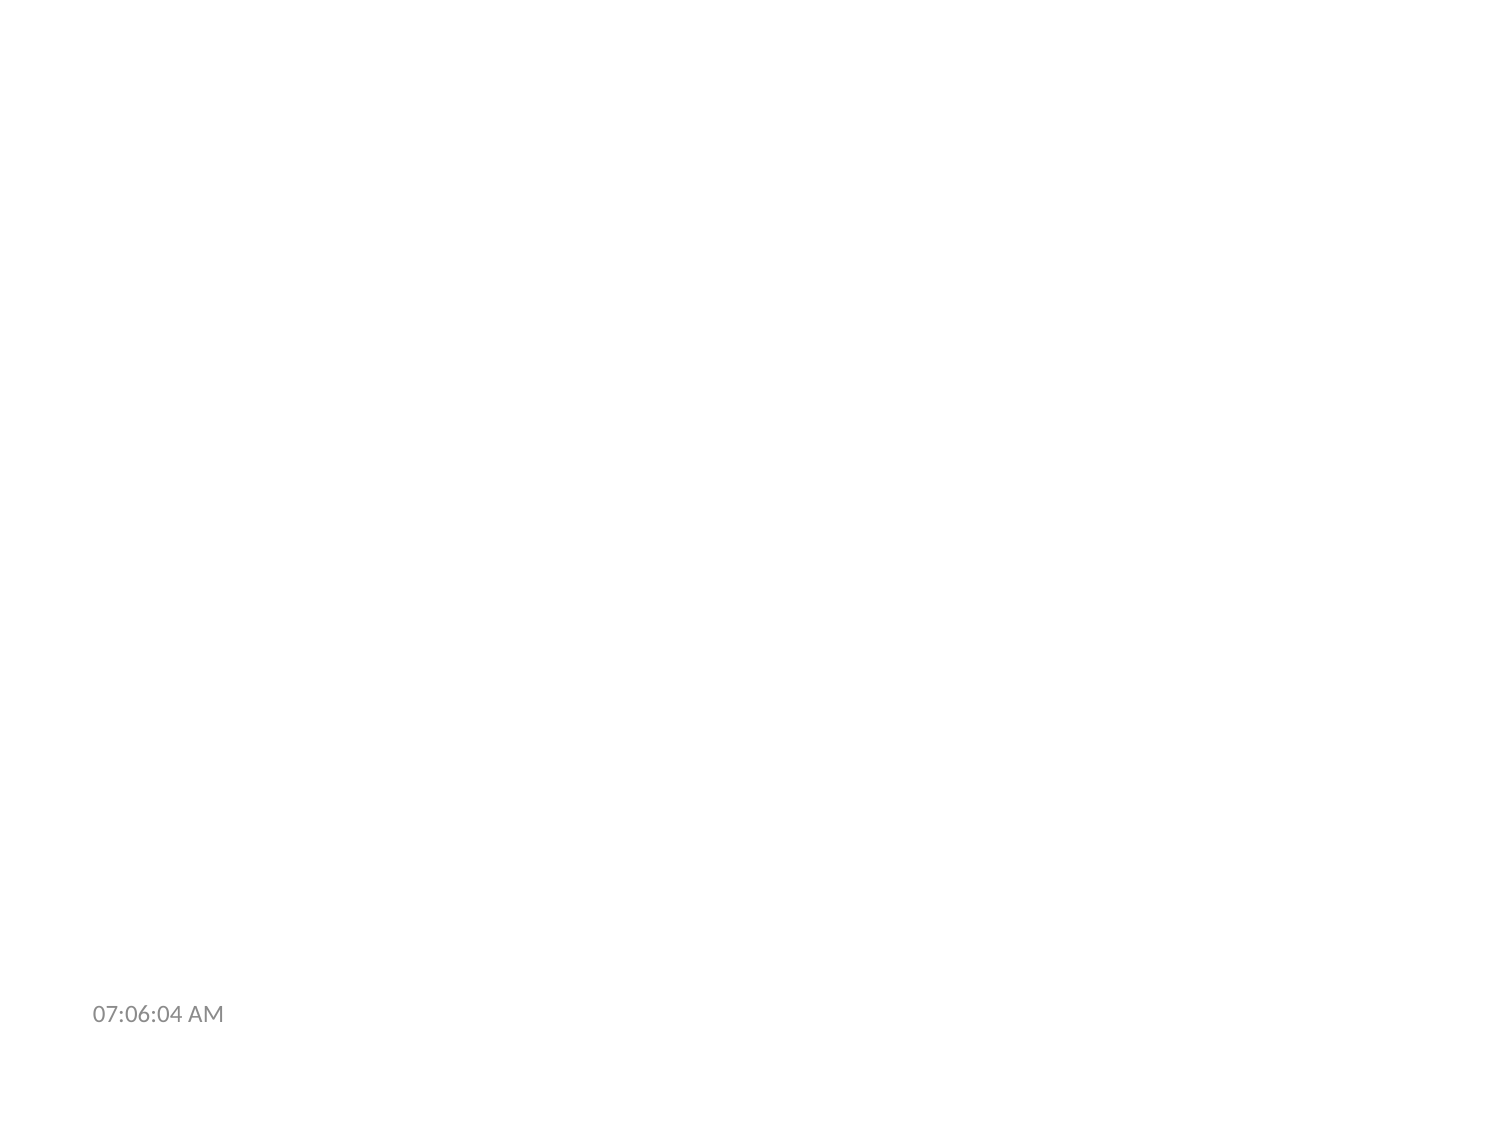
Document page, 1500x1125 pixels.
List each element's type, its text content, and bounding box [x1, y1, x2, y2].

text_box 3:35:09 PM [77, 982, 428, 1043]
